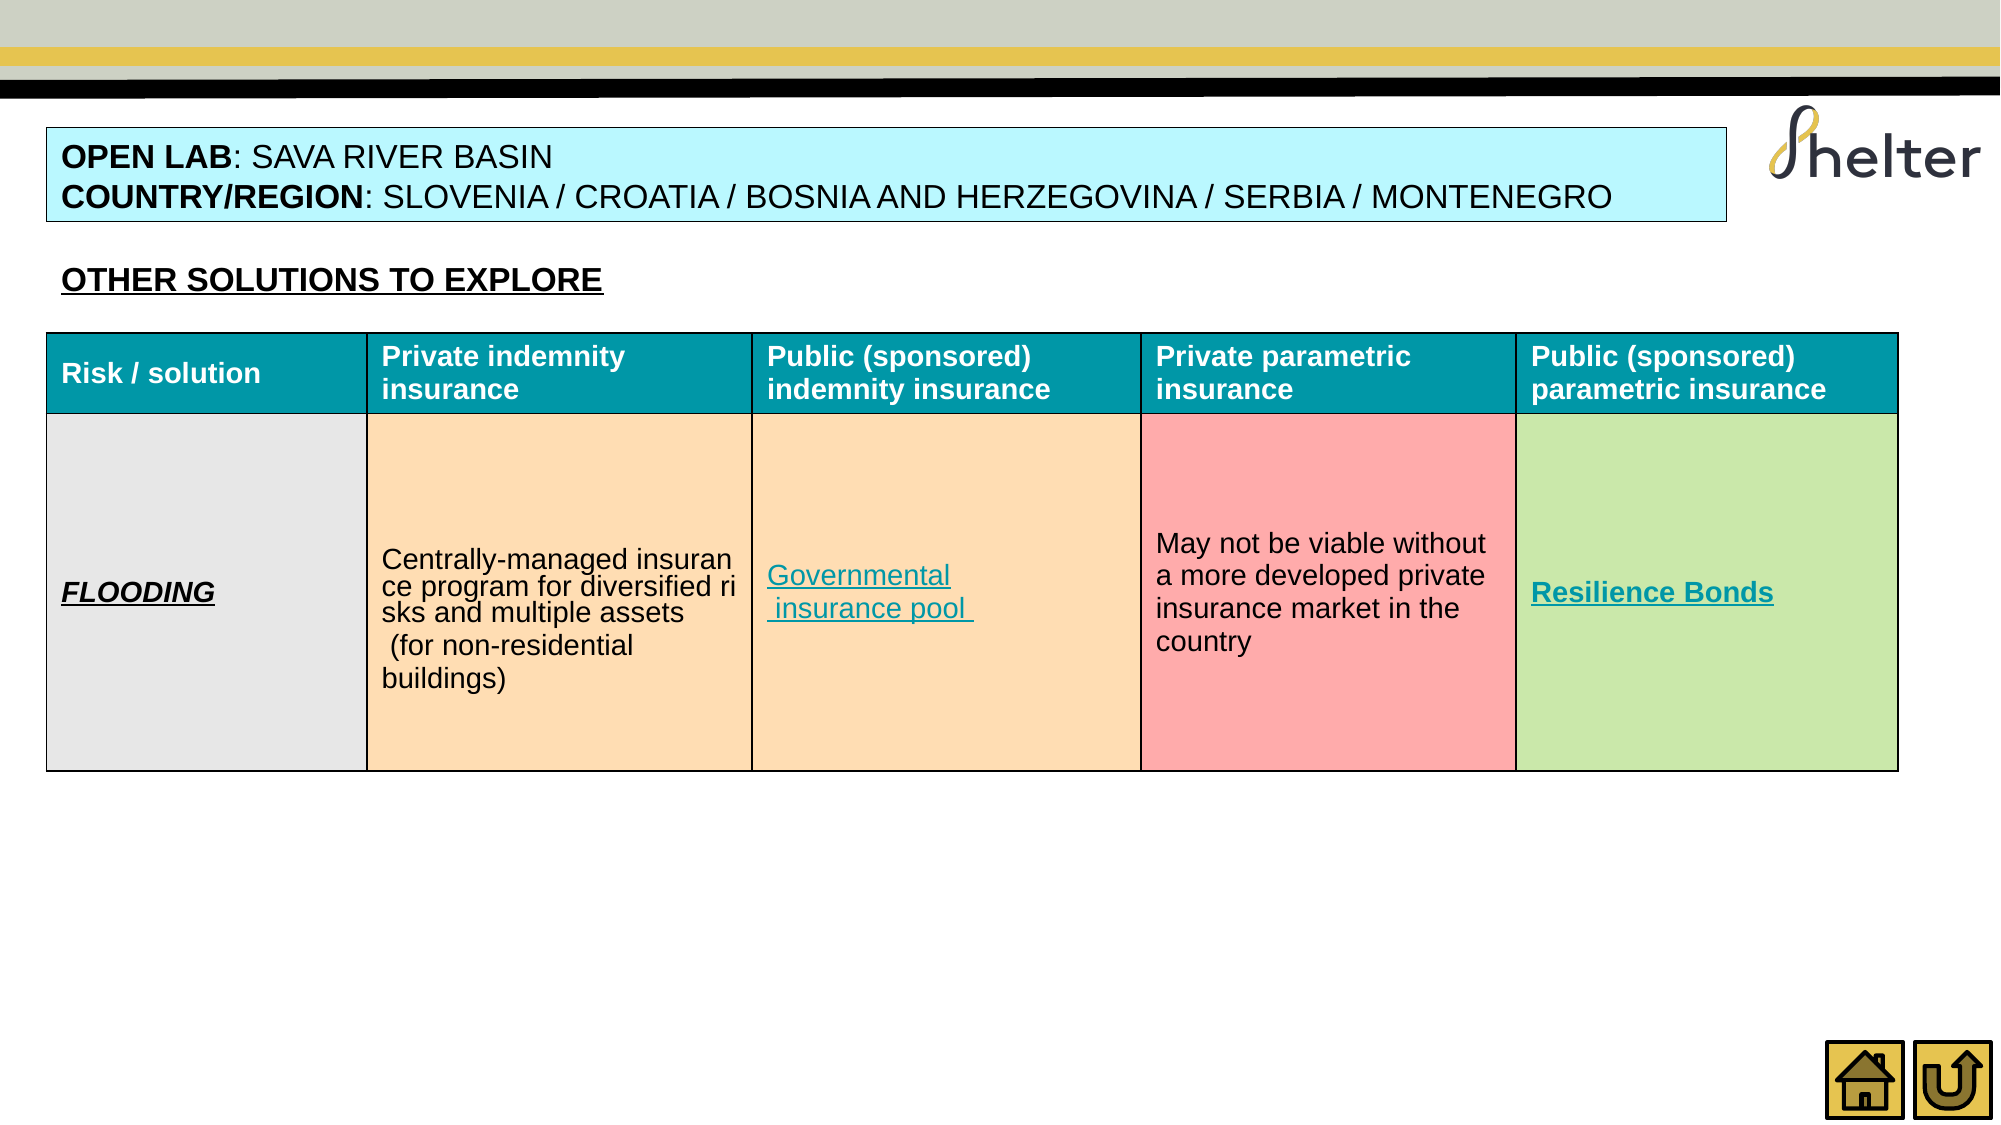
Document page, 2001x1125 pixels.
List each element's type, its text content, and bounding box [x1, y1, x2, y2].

table_header Private indemnity insurance [368, 334, 751, 413]
text_box OPEN LAB: SAVA RIVER BASIN COUNTRY/REGION: SLOVENIA / CROATIA / BOSNIA AND HERZEGOVINA / SERBIA / MONTENEGRO [46, 127, 1727, 222]
table_header Risk / solution [47, 334, 366, 413]
table_cell FLOODING [47, 414, 366, 770]
table_header Public (sponsored) indemnity insurance [753, 334, 1140, 413]
text_box [1825, 1040, 1905, 1120]
text_box [1913, 1040, 1993, 1120]
table_cell Centrally-managed insurance program for diversified risks and multiple assets (for non-residential buildings) [368, 414, 751, 770]
table_header Private parametric insurance [1142, 334, 1515, 413]
table_header Public (sponsored) parametric insurance [1517, 334, 1897, 413]
text_box OTHER SOLUTIONS TO EXPLORE [46, 250, 1027, 305]
table_cell Governmental insurance pool [753, 414, 1140, 770]
picture [1769, 105, 1981, 179]
table_cell May not be viable without a more developed private insurance market in the country [1142, 414, 1515, 770]
table_cell Resilience Bonds [1517, 414, 1897, 770]
